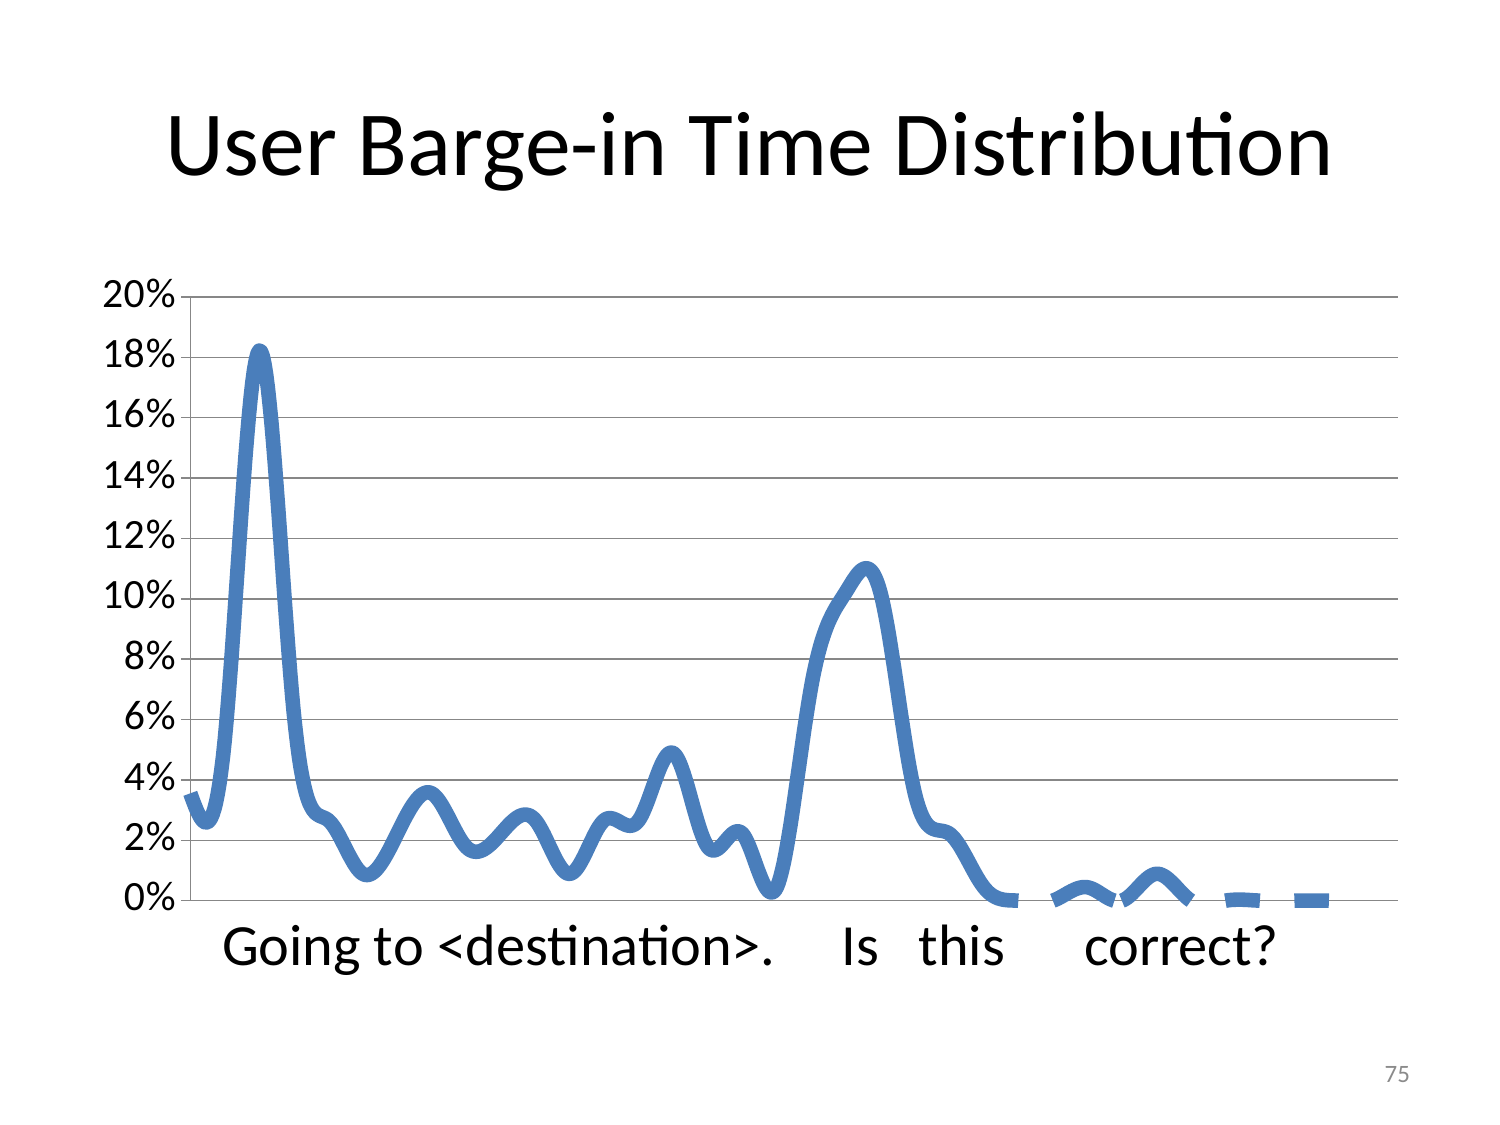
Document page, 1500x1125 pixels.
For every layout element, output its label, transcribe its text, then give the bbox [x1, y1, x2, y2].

title User Barge-in Time Distribution [75, 45, 1425, 233]
chart [74, 262, 1426, 936]
slide_number 75 [1074, 1042, 1425, 1103]
text_box Going to <destination>. Is this correct? [207, 944, 1403, 985]
